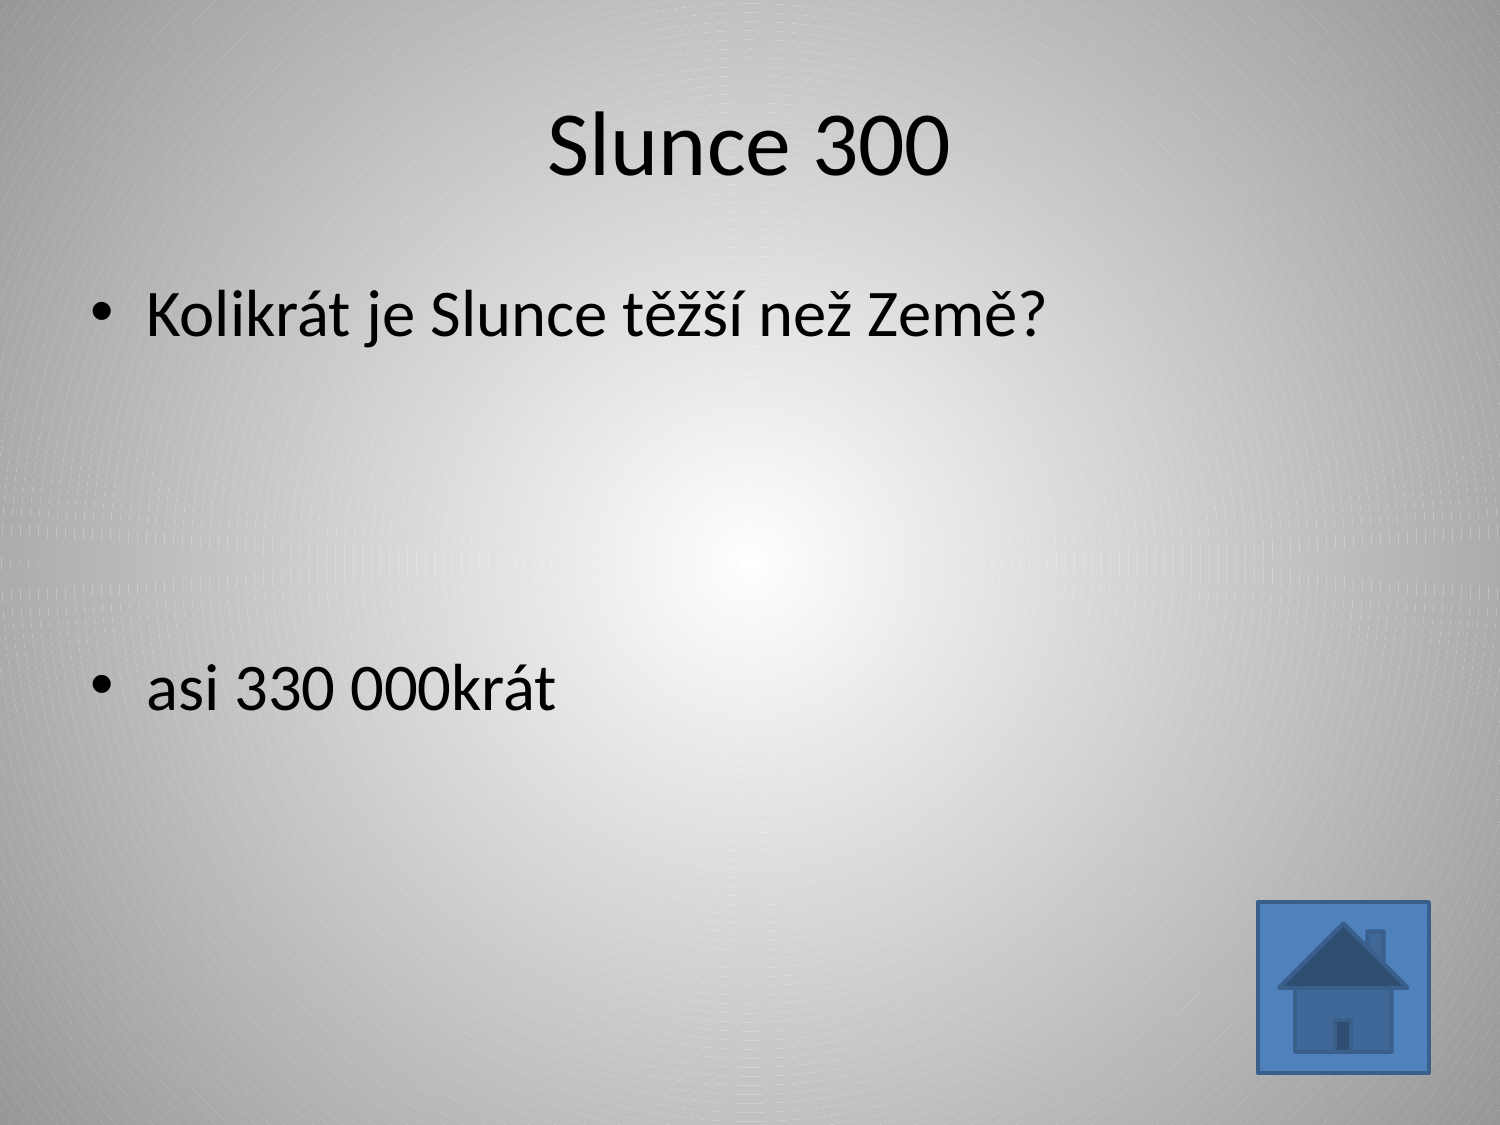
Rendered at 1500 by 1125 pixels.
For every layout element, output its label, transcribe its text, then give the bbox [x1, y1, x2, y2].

text_box [1256, 900, 1431, 1075]
title Slunce 300 [75, 45, 1425, 233]
list Kolikrát je Slunce těžší než Země? asi 330 000krát [75, 262, 1425, 1005]
